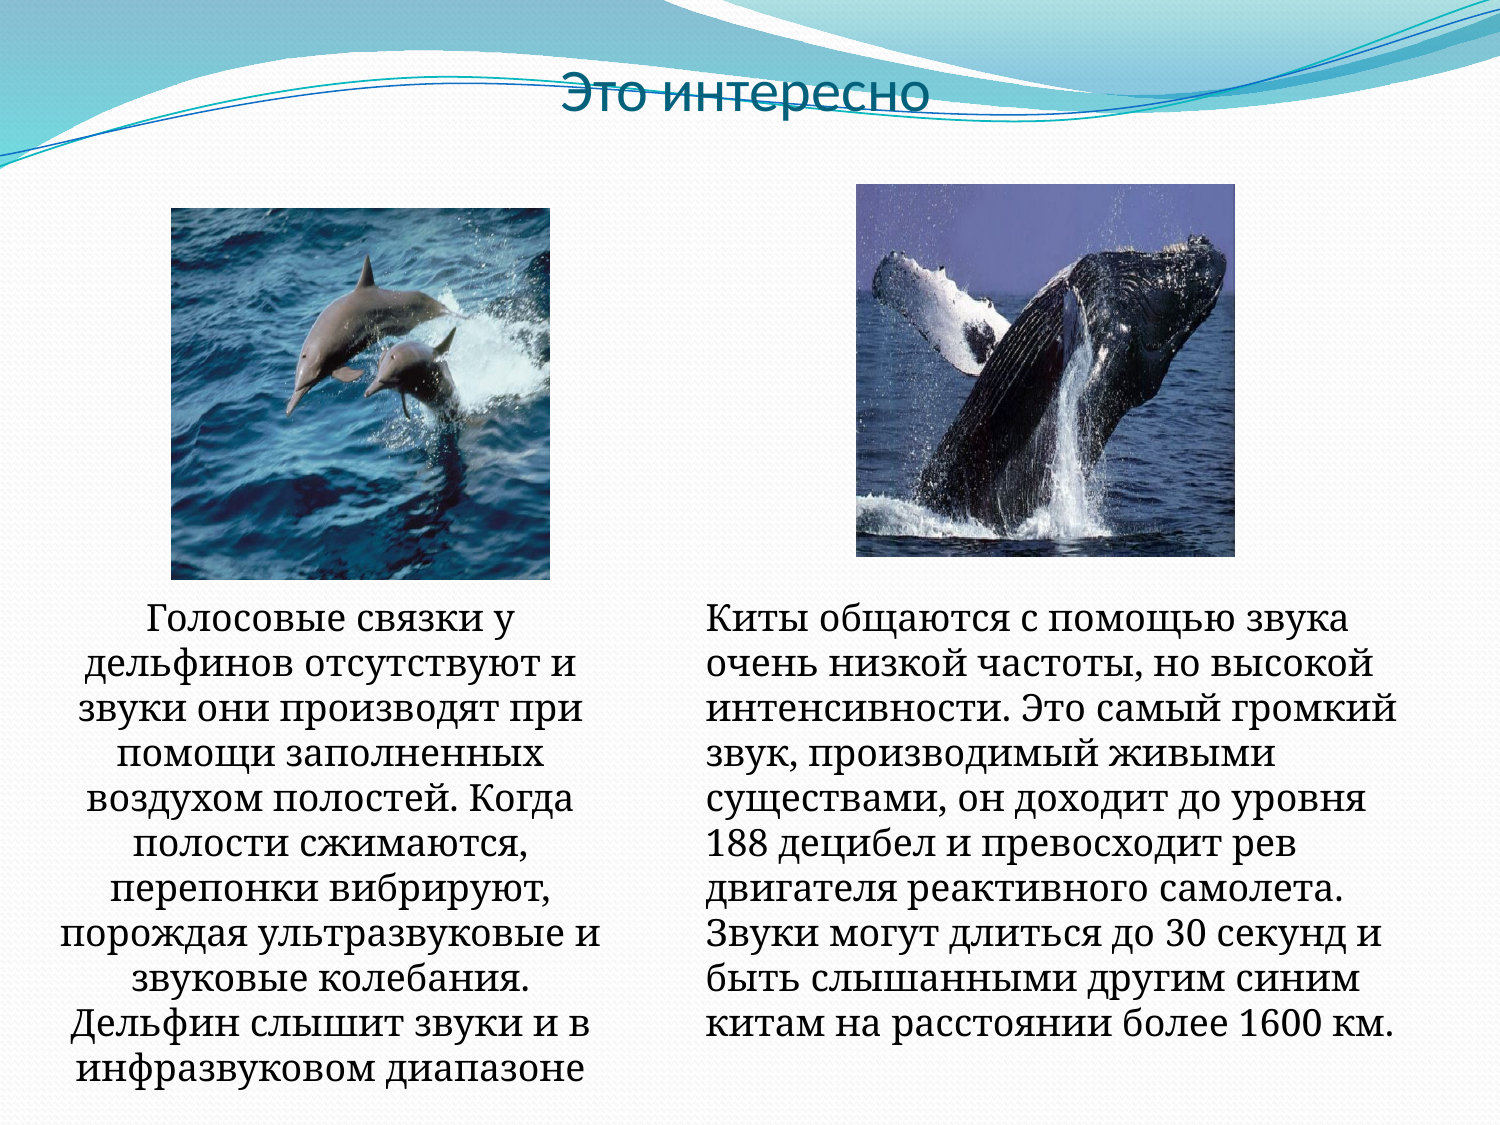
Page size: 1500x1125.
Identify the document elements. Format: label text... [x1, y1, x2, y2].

picture [170, 207, 550, 580]
title Это интересно [64, 42, 1428, 124]
text_box Киты общаются с помощью звука очень низкой частоты, но высокой интенсивности. Это самый громкий звук, производимый живыми существами, он доходит до уровня 188 децибел и превосходит рев двигателя реактивного самолета. Звуки могут длиться до 30 секунд и быть слышанными другим синим китам на расстоянии более 1600 км. [690, 586, 1441, 1051]
picture [856, 184, 1235, 557]
text_box Голосовые связки у дельфинов отсутствуют и звуки они производят при помощи заполненных воздухом полостей. Когда полости сжимаются, перепонки вибрируют, порождая ультразвуковые и звуковые колебания. Дельфин слышит звуки и в инфразвуковом диапазоне [29, 586, 632, 1096]
